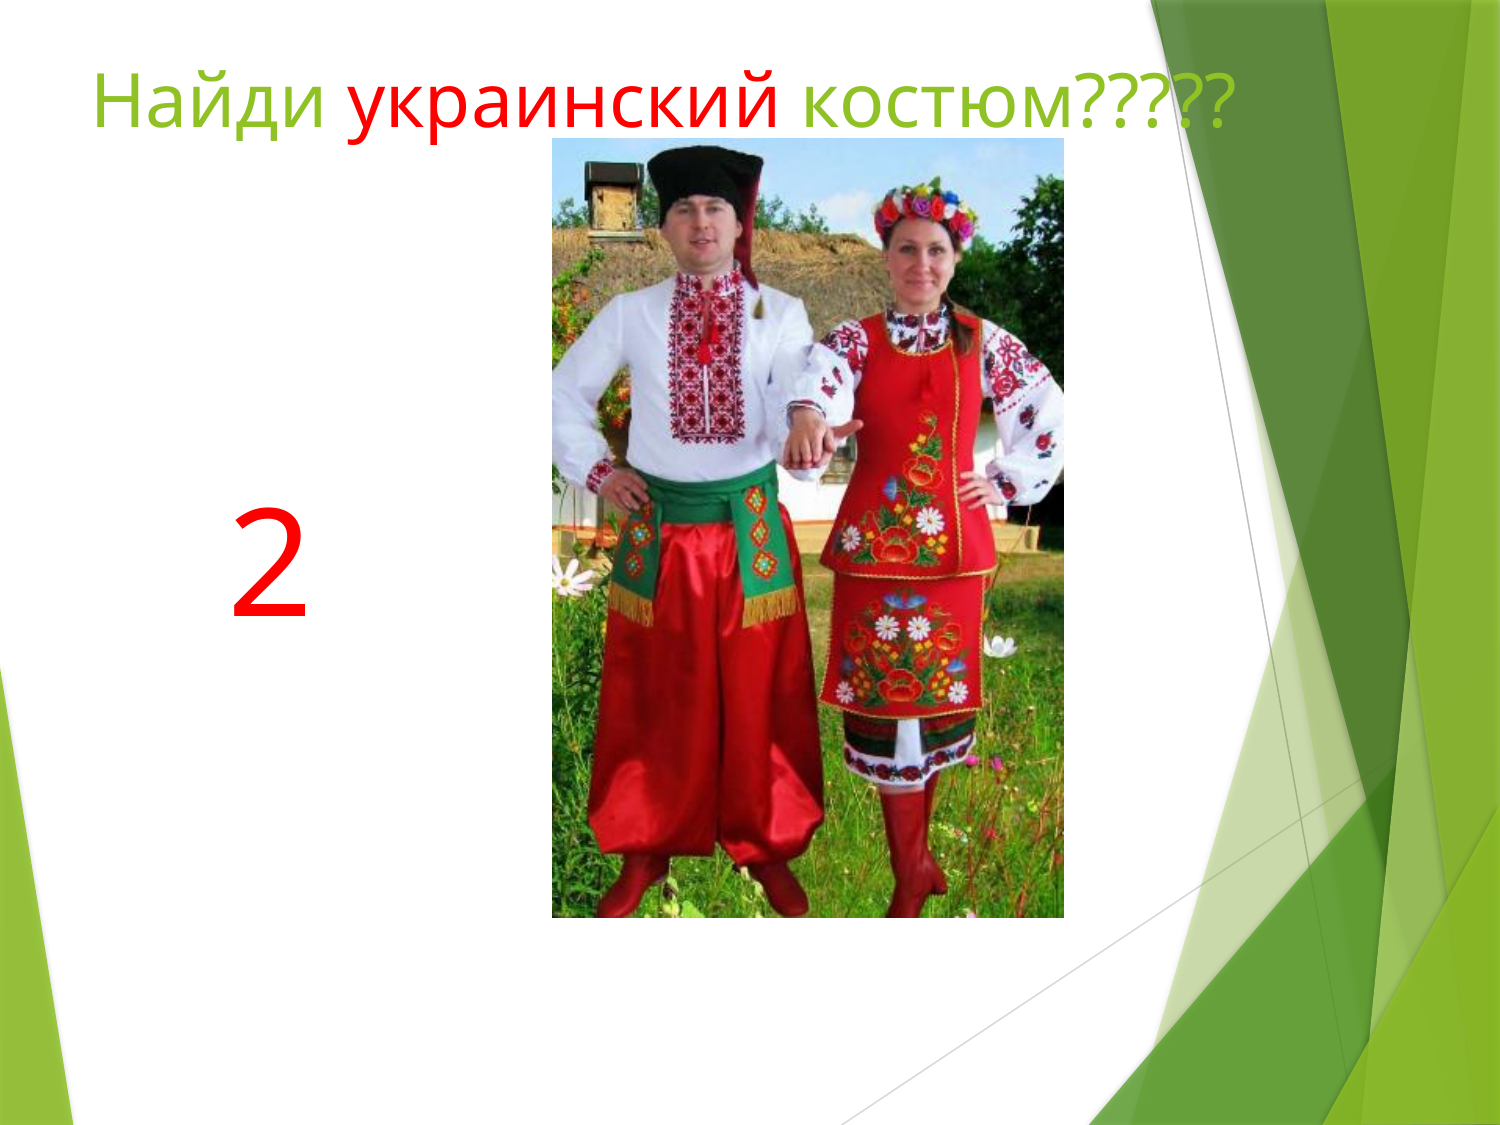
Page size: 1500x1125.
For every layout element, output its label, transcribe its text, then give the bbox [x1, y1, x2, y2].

title Найди украинский костюм????? [75, 45, 1425, 233]
text_box 2 [174, 458, 366, 654]
picture [551, 138, 1065, 918]
